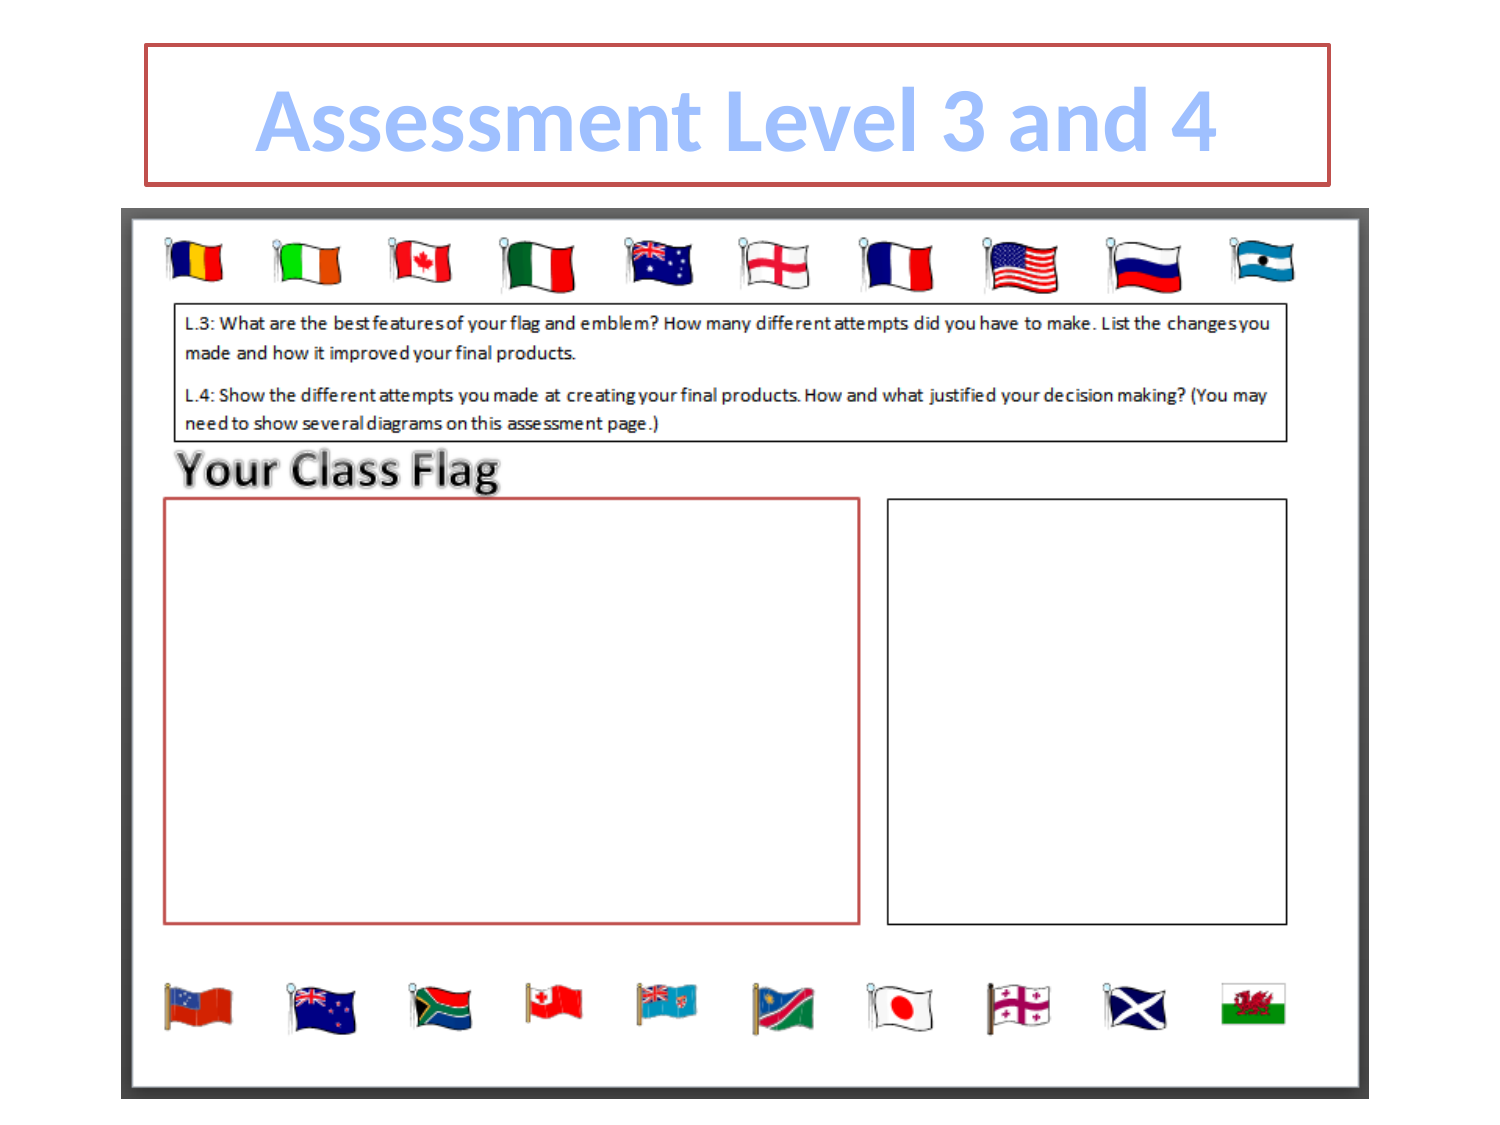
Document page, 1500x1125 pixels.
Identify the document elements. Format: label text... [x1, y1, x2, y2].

title Assessment Level 3 and 4 [144, 43, 1331, 187]
picture [121, 207, 1369, 1099]
